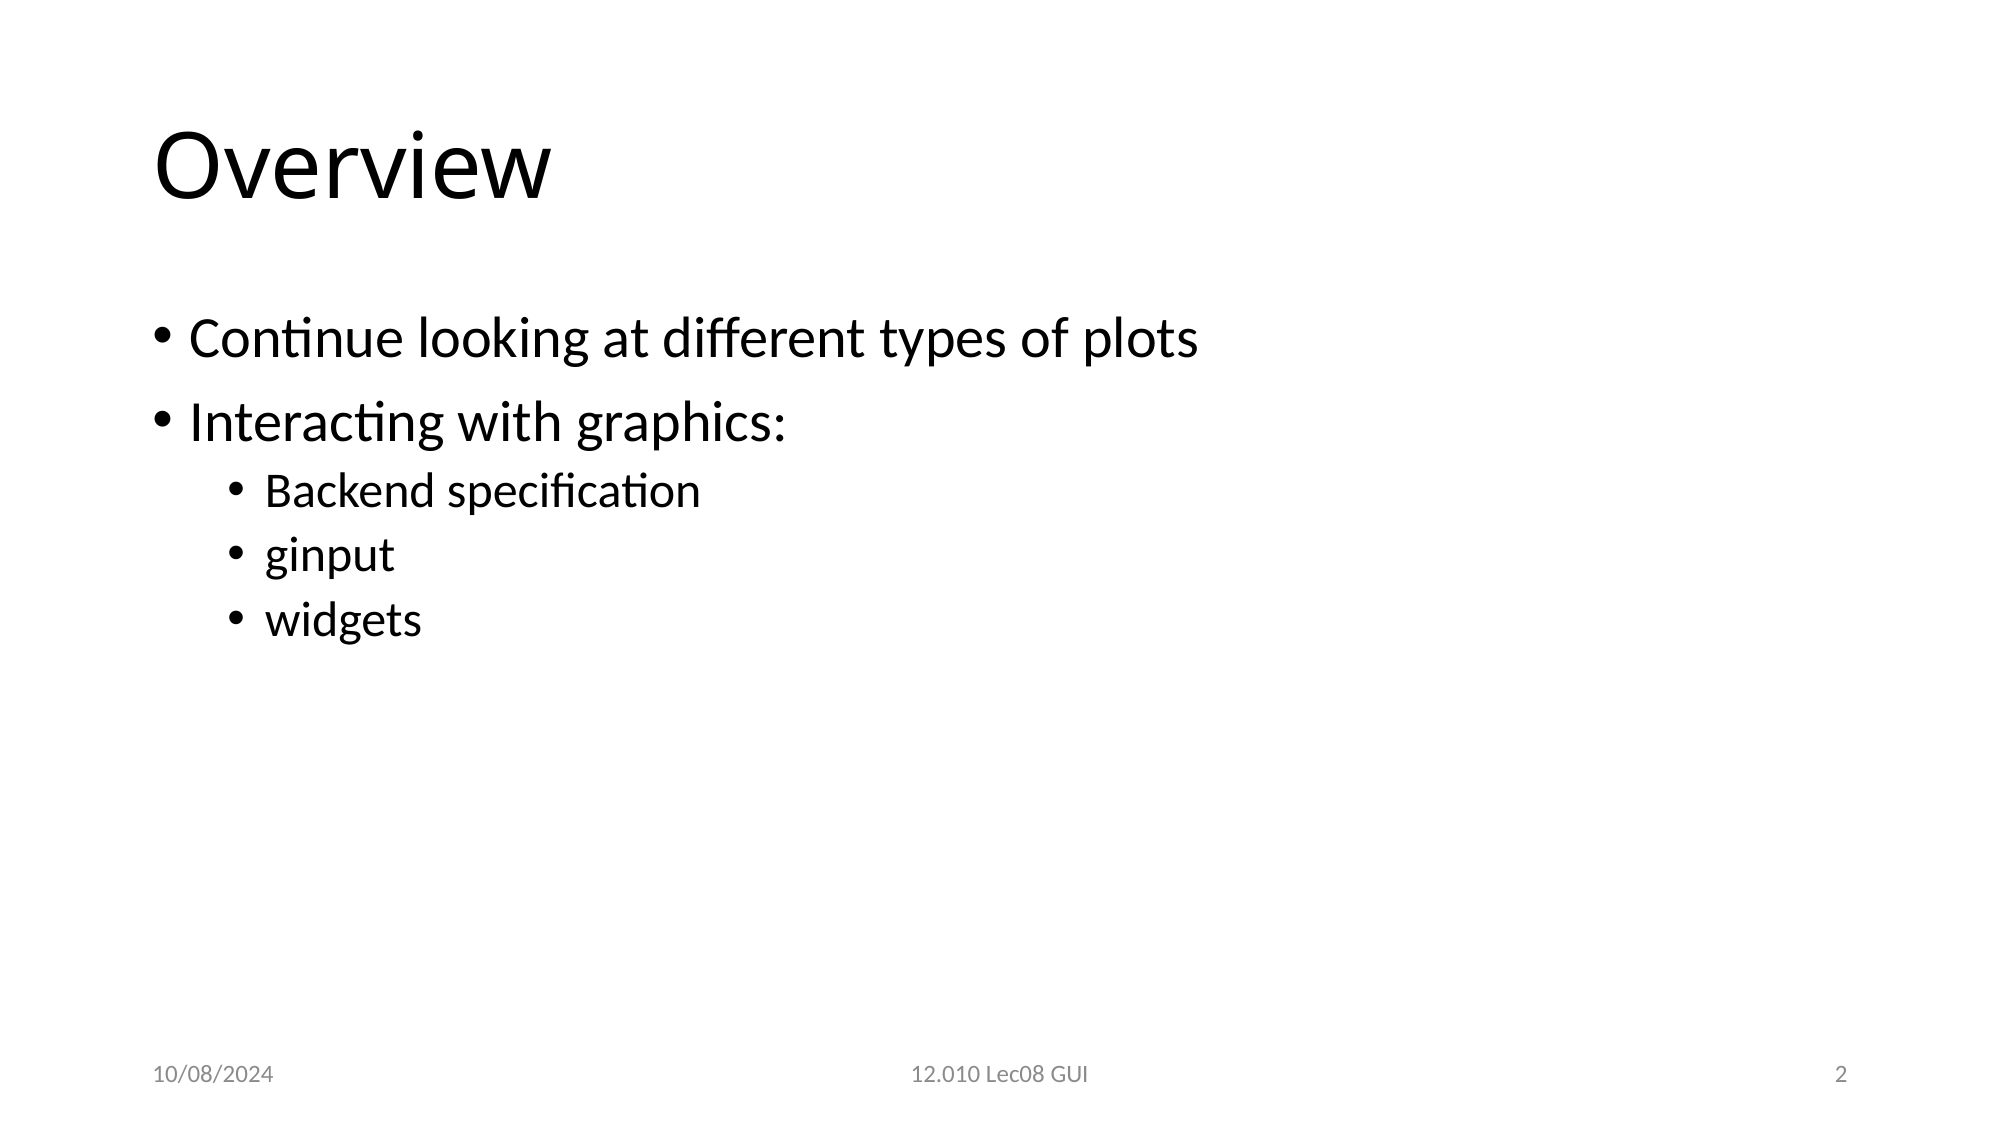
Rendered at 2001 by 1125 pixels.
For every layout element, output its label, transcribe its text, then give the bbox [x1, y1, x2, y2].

title Overview [137, 59, 1863, 278]
list Continue looking at different types of plots Interacting with graphics: Backend specification ginput widgets [137, 299, 1863, 1014]
slide_number 2 [1412, 1042, 1863, 1103]
footer 12.010 Lec08 GUI [662, 1042, 1338, 1103]
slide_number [137, 1042, 588, 1103]
